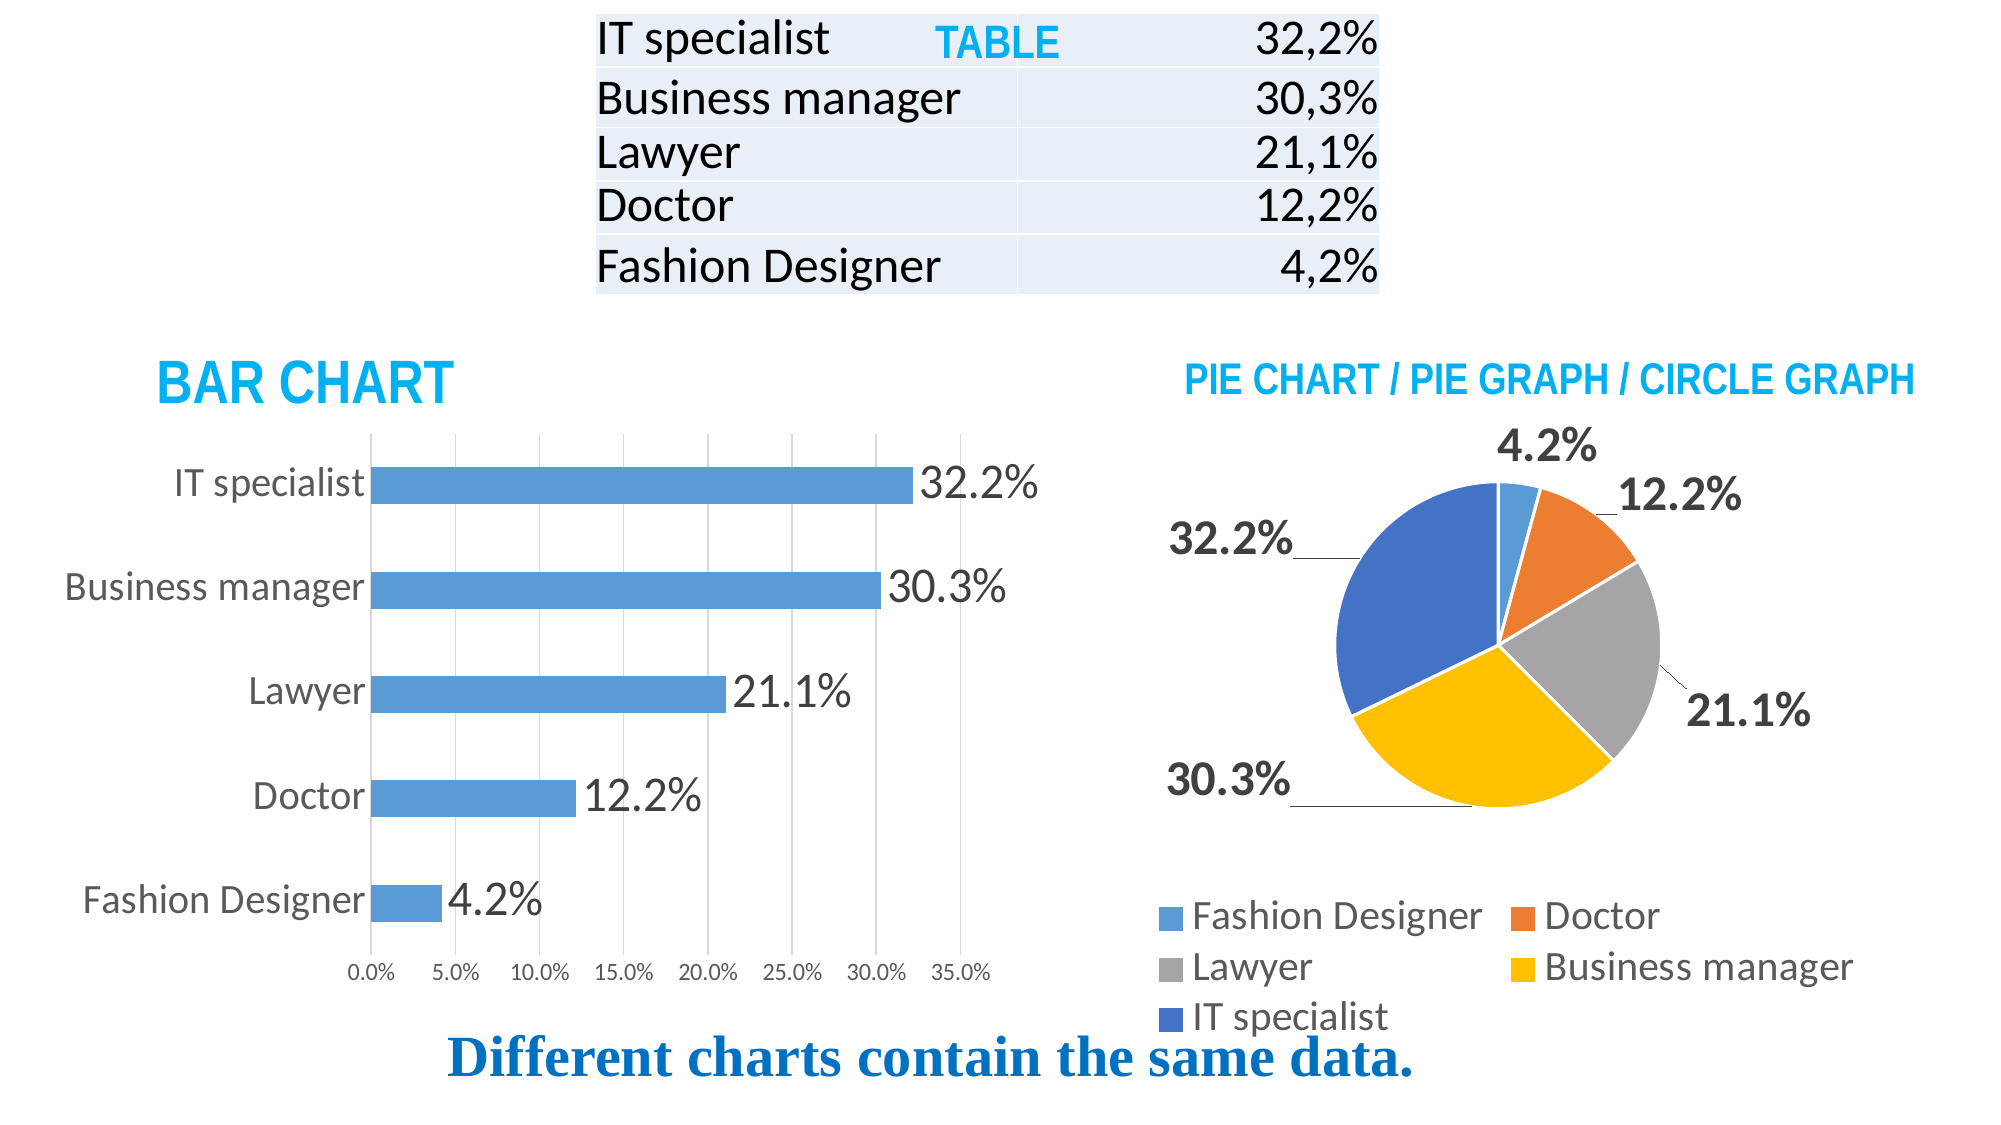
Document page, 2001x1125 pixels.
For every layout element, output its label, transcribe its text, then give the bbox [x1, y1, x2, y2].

table_header 32,2% [1076, 14, 1379, 66]
table_cell 30,3% [1018, 68, 1379, 127]
table_cell Doctor [596, 182, 1017, 233]
table_cell 12,2% [1018, 182, 1379, 233]
title Different charts contain the same data. [68, 1016, 1794, 1112]
table_cell 21,1% [1018, 128, 1379, 180]
table_cell 4,2% [1018, 235, 1379, 294]
list Pie Chart / pie graph / circle graph [1012, 341, 1932, 410]
table_cell Lawyer [596, 128, 1017, 180]
list Bar Chart [141, 343, 988, 410]
table_cell Fashion Designer [596, 235, 1017, 294]
chart [23, 410, 2000, 1050]
table_cell Business manager [596, 77, 1017, 127]
text_box table [224, 7, 1076, 77]
